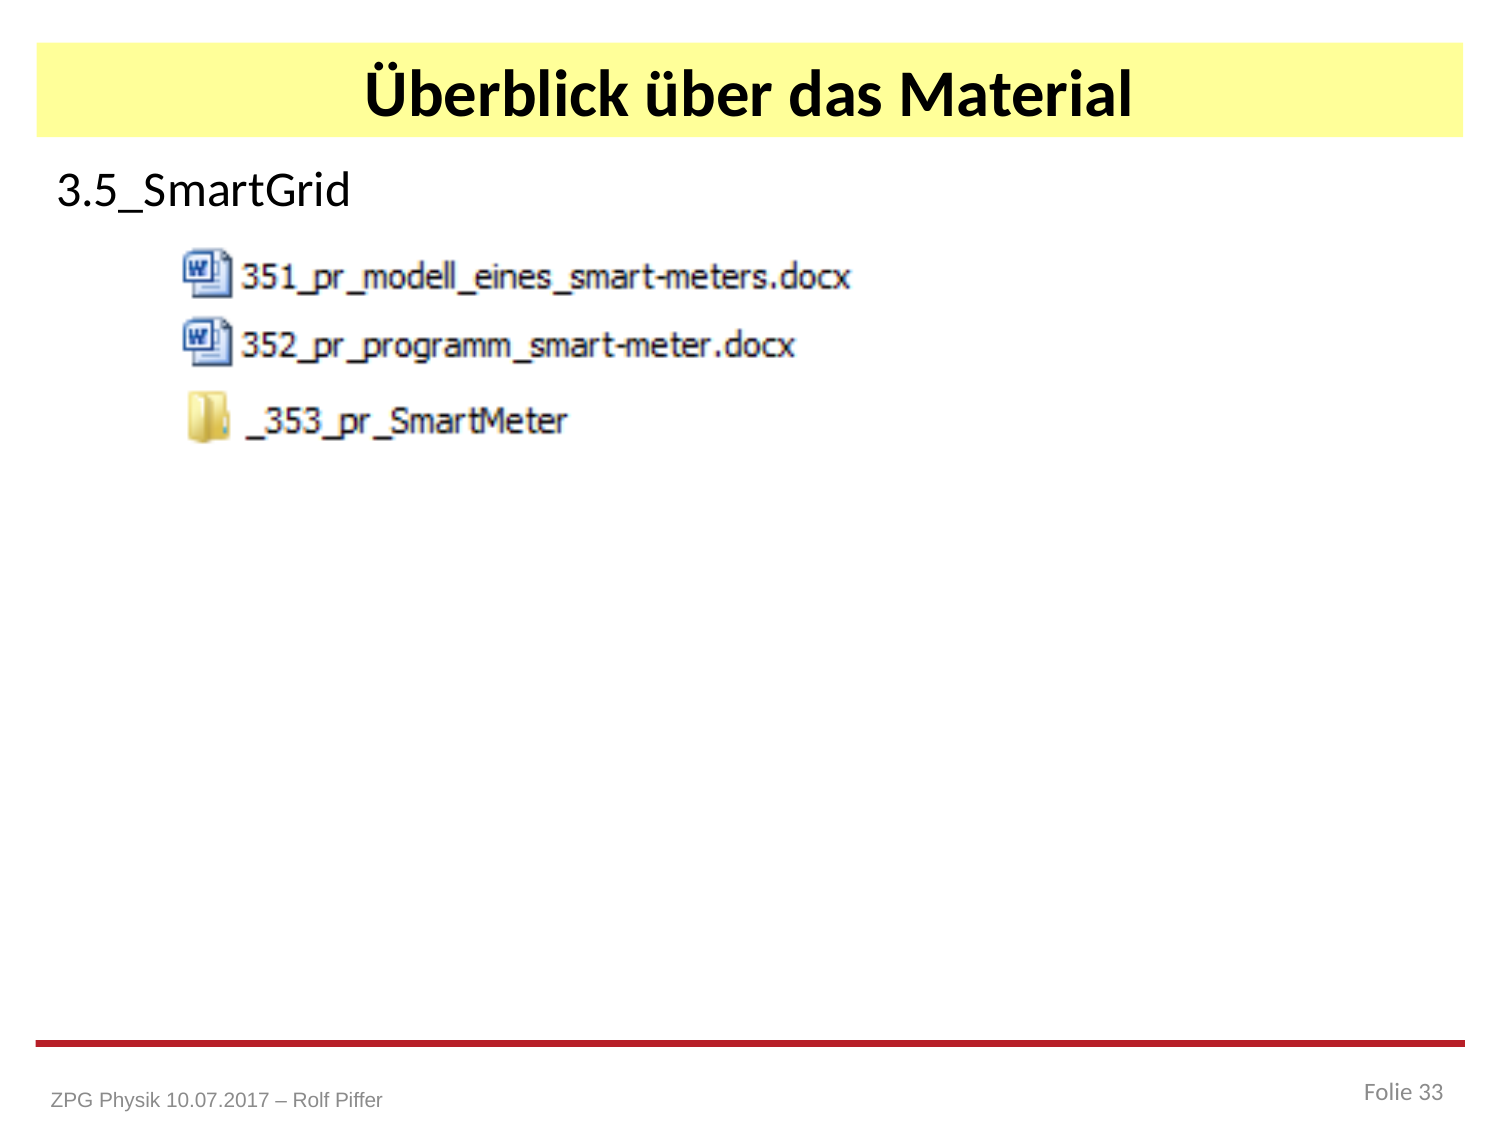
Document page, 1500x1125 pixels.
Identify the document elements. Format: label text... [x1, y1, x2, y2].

picture [147, 243, 875, 457]
footer ZPG Physik 10.07.2017 – Rolf Piffer [35, 1069, 768, 1125]
title Überblick über das Material [41, 42, 1459, 149]
text_box 3.5_SmartGrid [41, 148, 1412, 224]
slide_number Folie 33 [1108, 1060, 1459, 1121]
